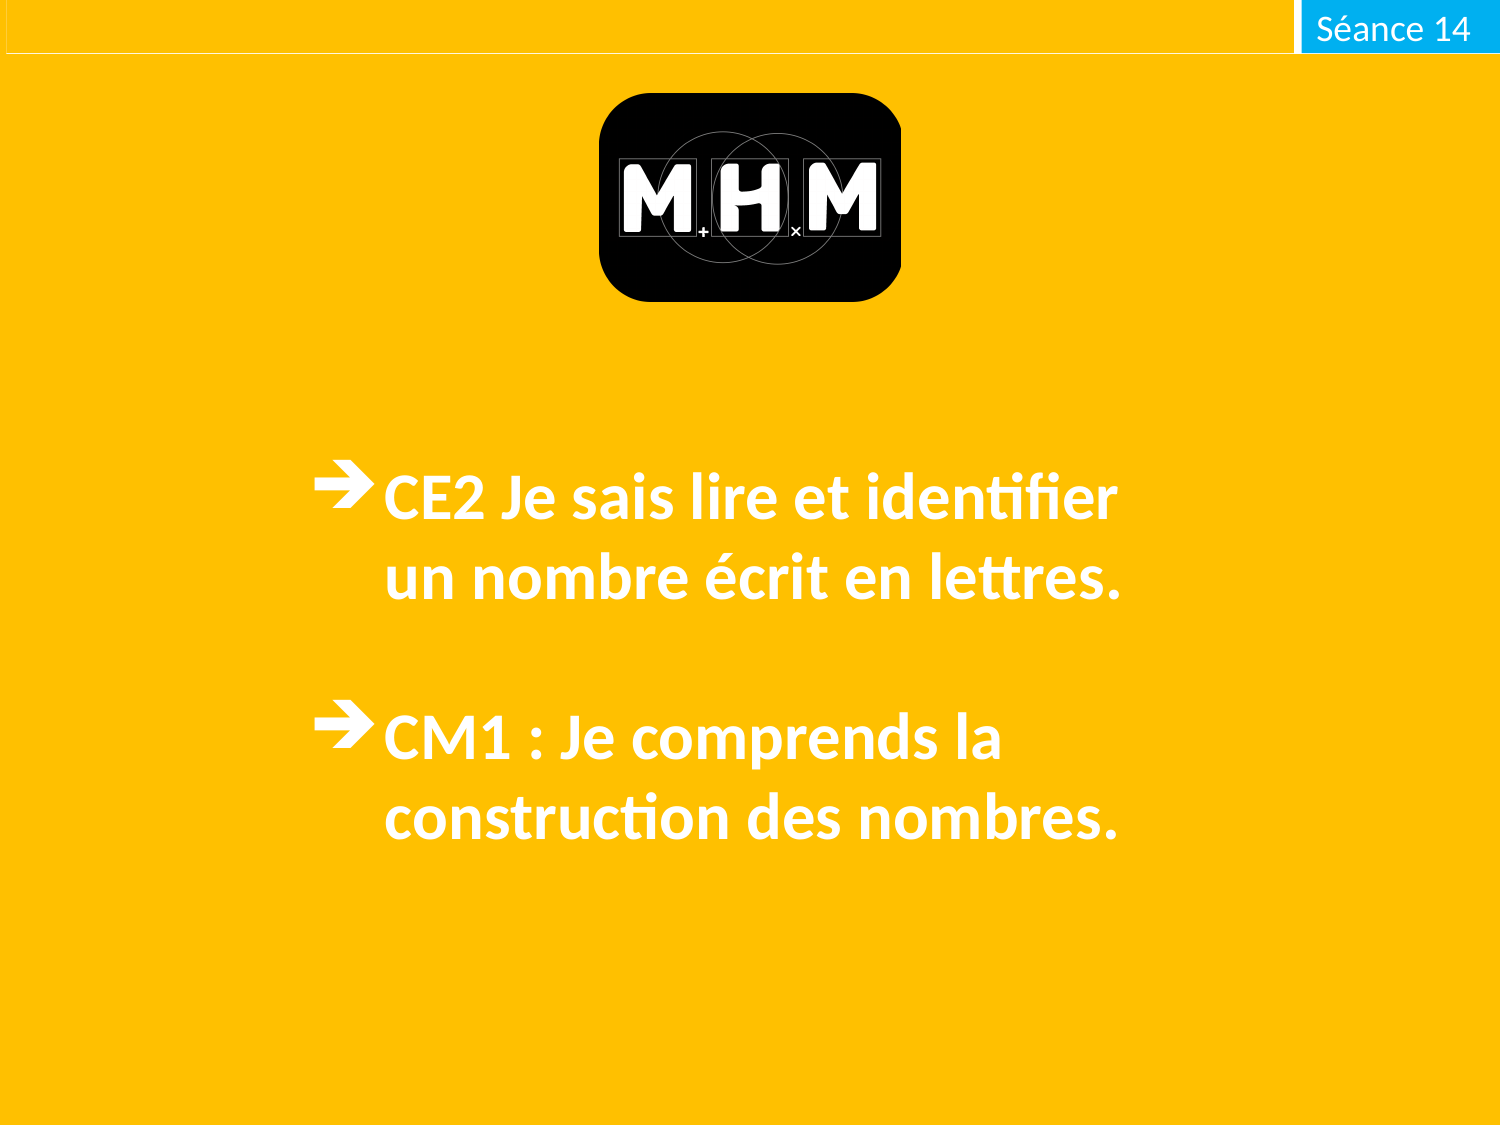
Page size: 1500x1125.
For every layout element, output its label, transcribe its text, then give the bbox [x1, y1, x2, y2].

text_box [0, 52, 1500, 1125]
picture [599, 93, 901, 302]
text_box CE2 Je sais lire et identifier un nombre écrit en lettres. CM1 : Je comprends la construction des nombres. [295, 445, 1162, 860]
